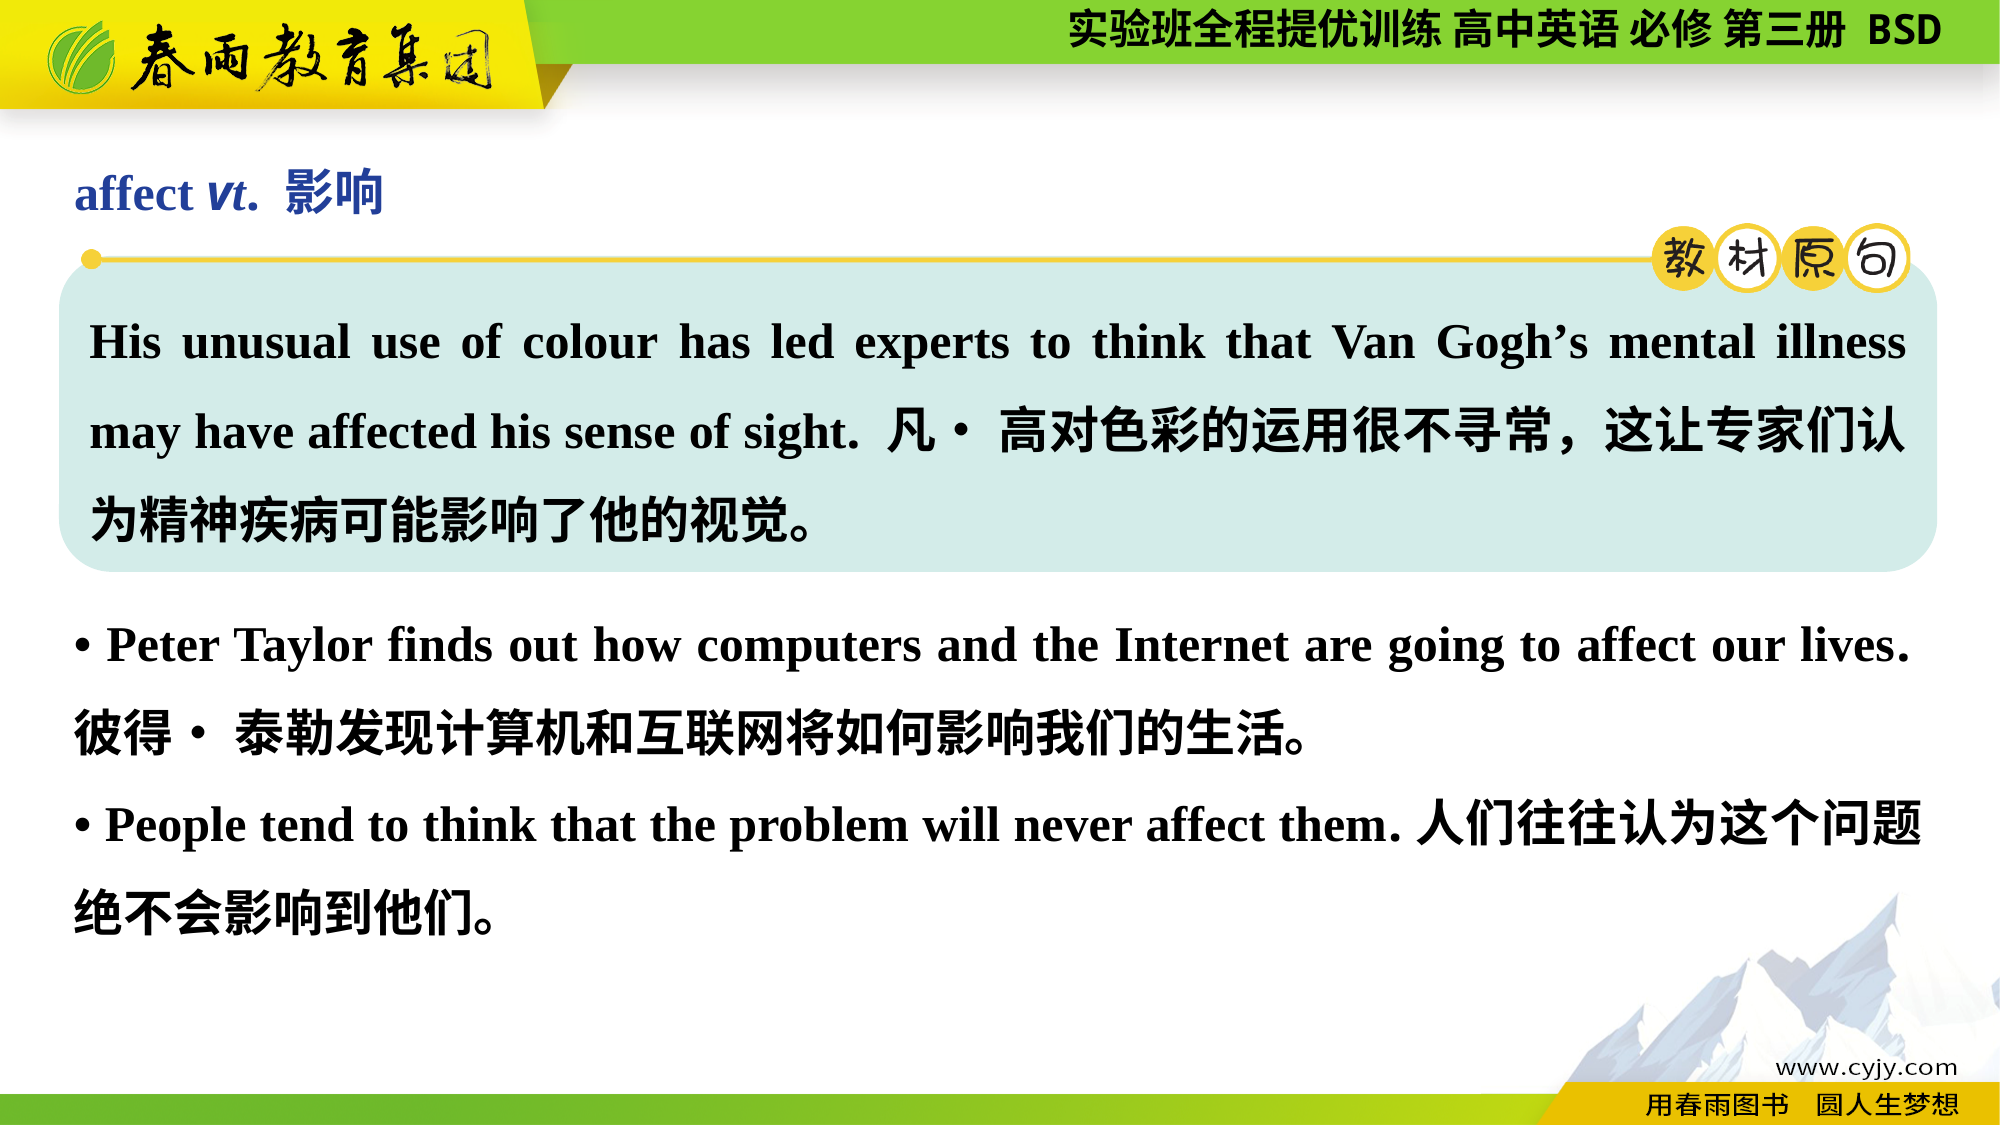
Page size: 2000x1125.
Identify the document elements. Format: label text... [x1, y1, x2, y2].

text_box His unusual use of colour has led experts to think that Van Gogh’s mental illness may have affected his sense of sight. 凡• 高对色彩的运用很不寻常，这让专家们认为精神疾病可能影响了他的视觉。 [58, 267, 1938, 572]
picture [0, 0, 2000, 1125]
list affect vt. 影响 [59, 122, 1944, 229]
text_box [80, 223, 1911, 322]
text_box • Peter Taylor finds out how computers and the Internet are going to affect our lives.彼得• 泰勒发现计算机和互联网将如何影响我们的生活。 • People tend to think that the problem will never affect them.人们往往认为这个问题绝不会影响到他们。 [59, 573, 1938, 949]
